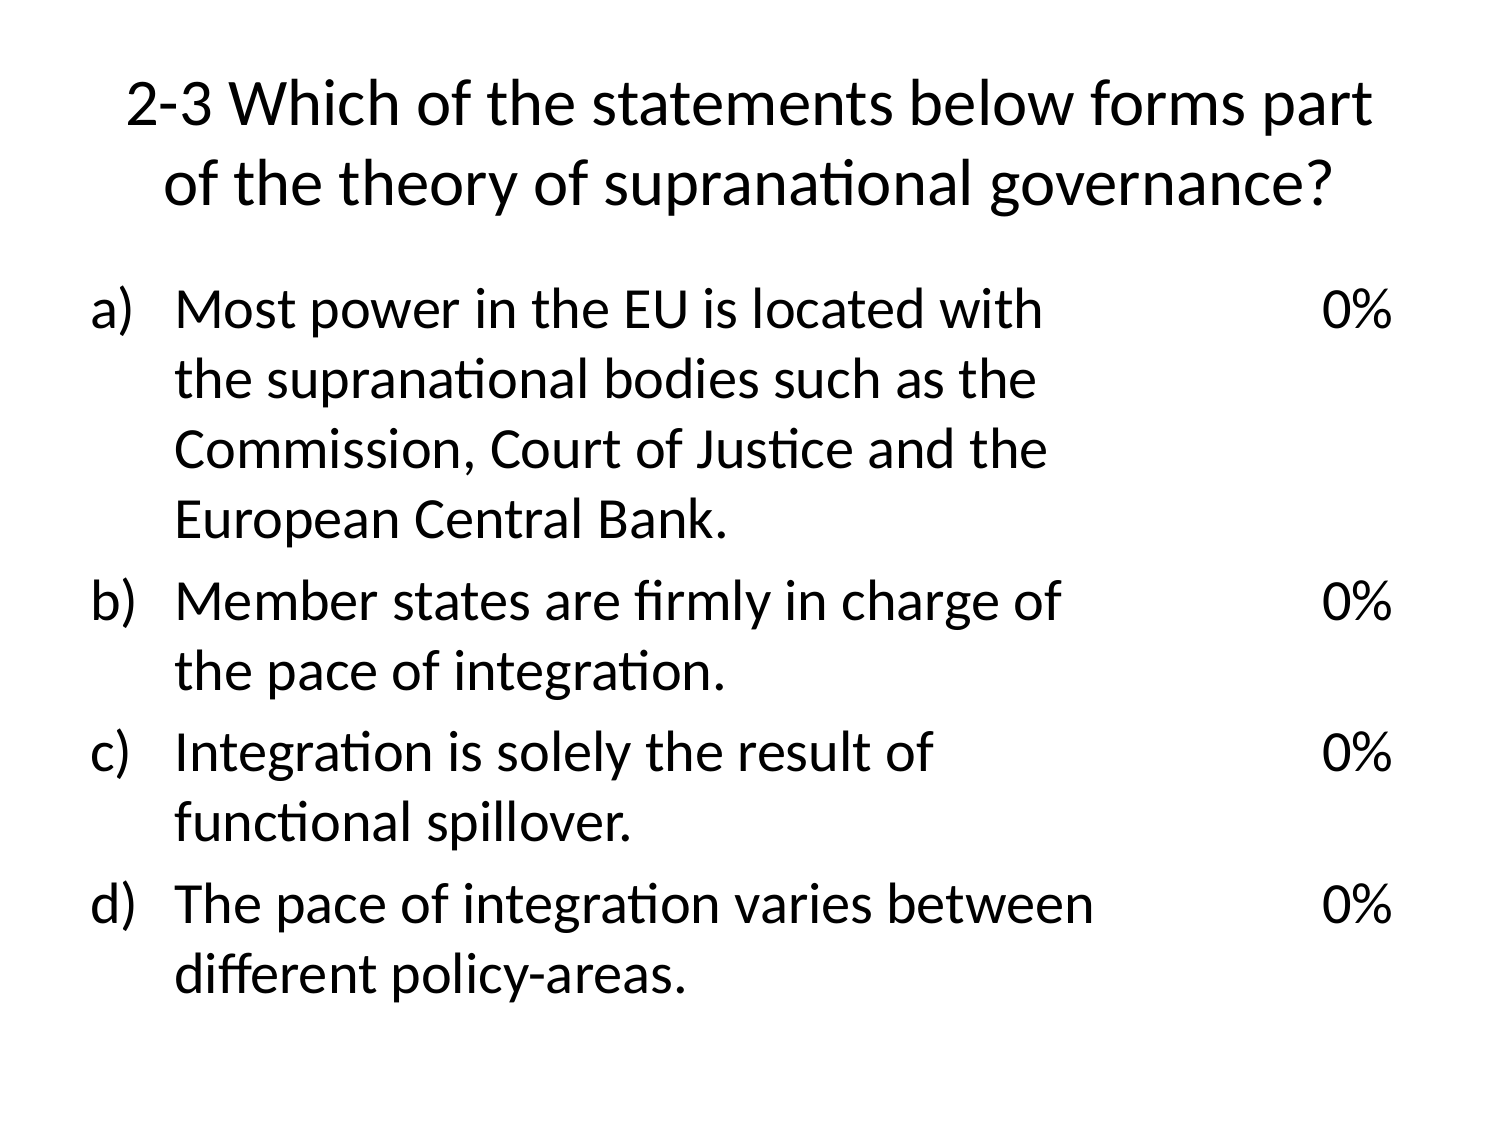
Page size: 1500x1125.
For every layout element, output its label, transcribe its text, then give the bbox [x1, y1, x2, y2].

title 2-3 Which of the statements below forms part of the theory of supranational governance? [74, 37, 1426, 241]
list 0% 0% 0% 0% [1124, 262, 1409, 1006]
list Most power in the EU is located with the supranational bodies such as the Commission, Court of Justice and the European Central Bank. Member states are firmly in charge of the pace of integration. Integration is solely the result of functional spillover. The pace of integration varies between different policy-areas. [74, 262, 1117, 1028]
